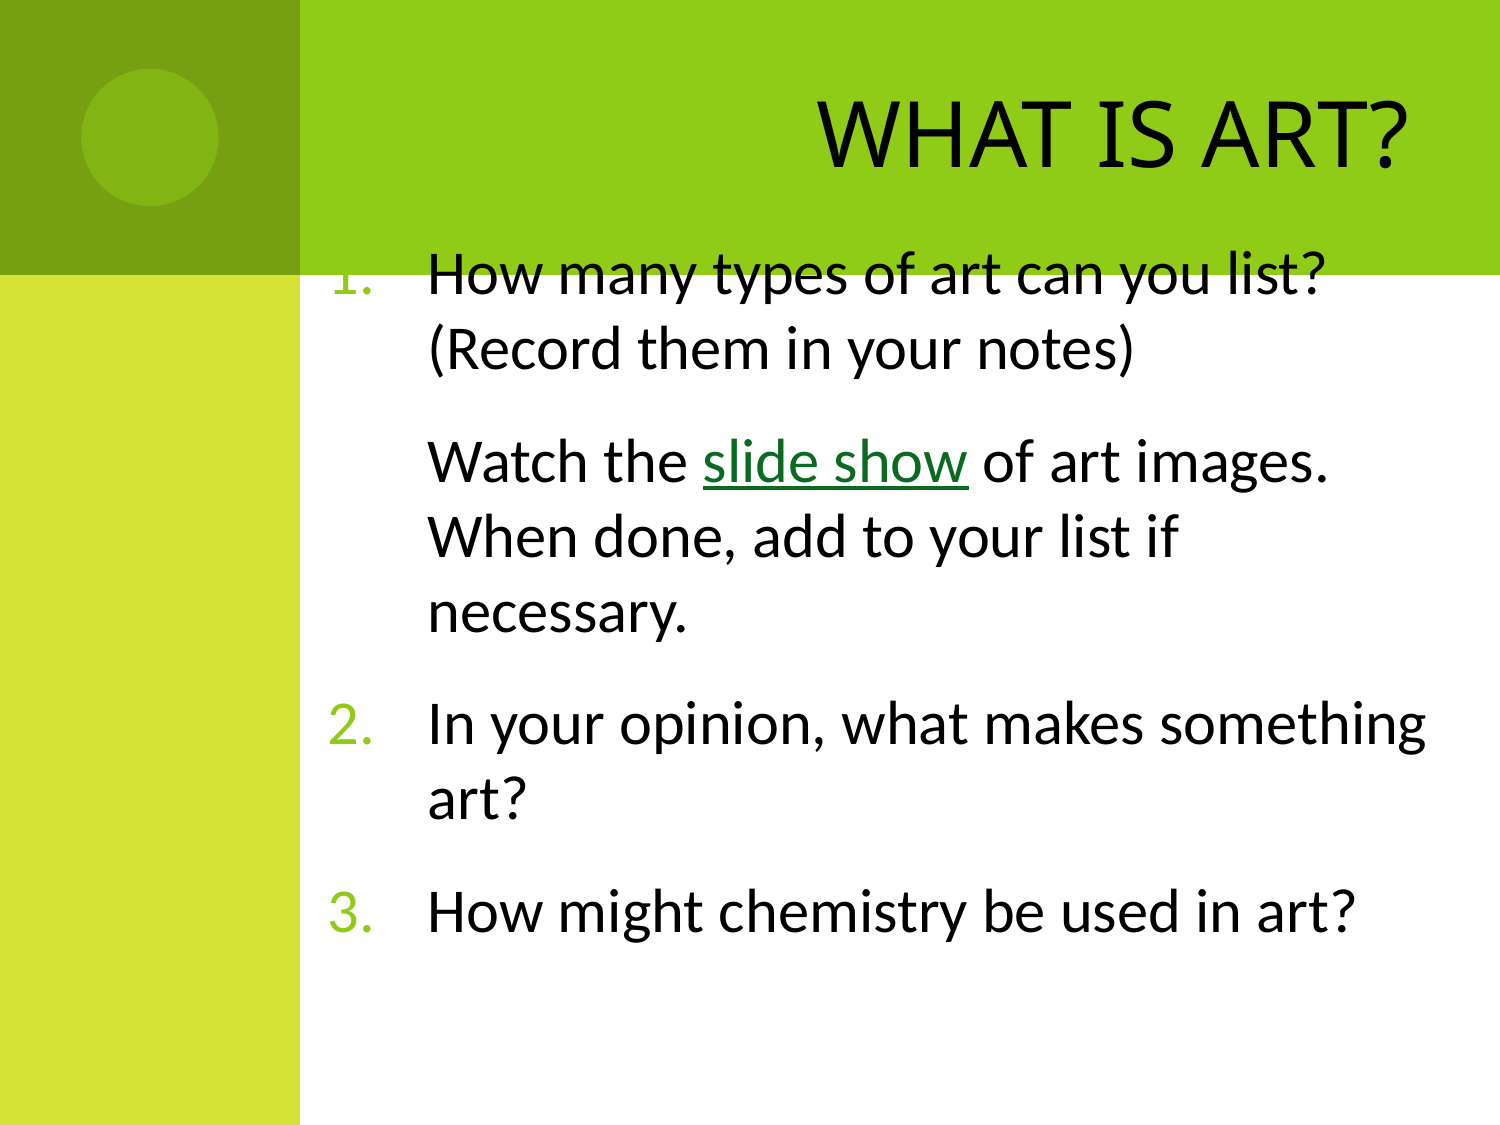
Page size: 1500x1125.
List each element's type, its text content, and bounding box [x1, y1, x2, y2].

list How many types of art can you list? (Record them in your notes) Watch the slide show of art images. When done, add to your list if necessary. In your opinion, what makes something art? How might chemistry be used in art? [312, 224, 1463, 1125]
title What is Art? [399, 37, 1425, 224]
